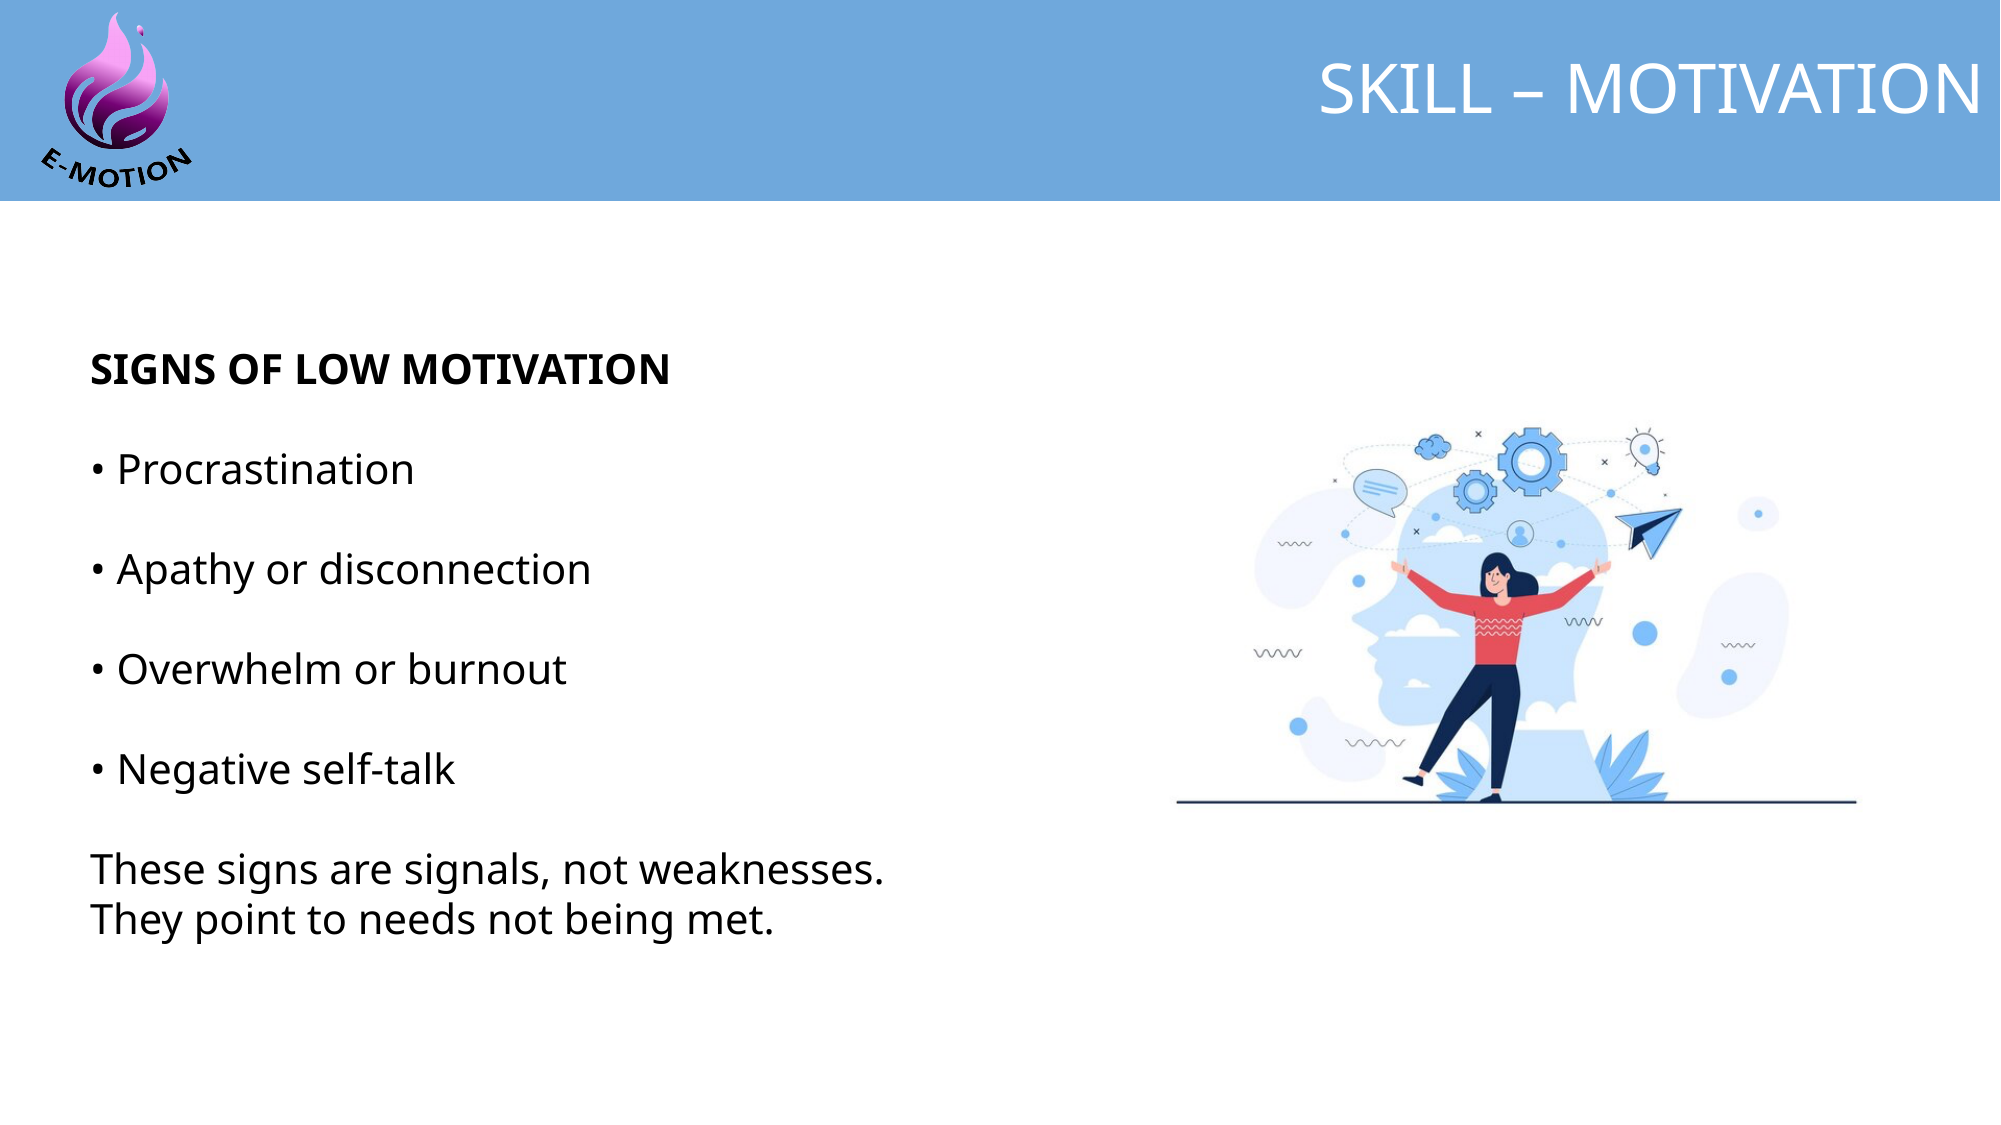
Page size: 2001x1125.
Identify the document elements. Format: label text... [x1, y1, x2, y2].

text_box SIGNS OF LOW MOTIVATION • Procrastination • Apathy or disconnection • Overwhelm or burnout • Negative self-talk These signs are signals, not weaknesses. They point to needs not being met. [75, 335, 1088, 951]
picture [1128, 395, 1900, 836]
text_box SKILL – MOTIVATION [813, 37, 2000, 312]
picture [0, 0, 253, 247]
